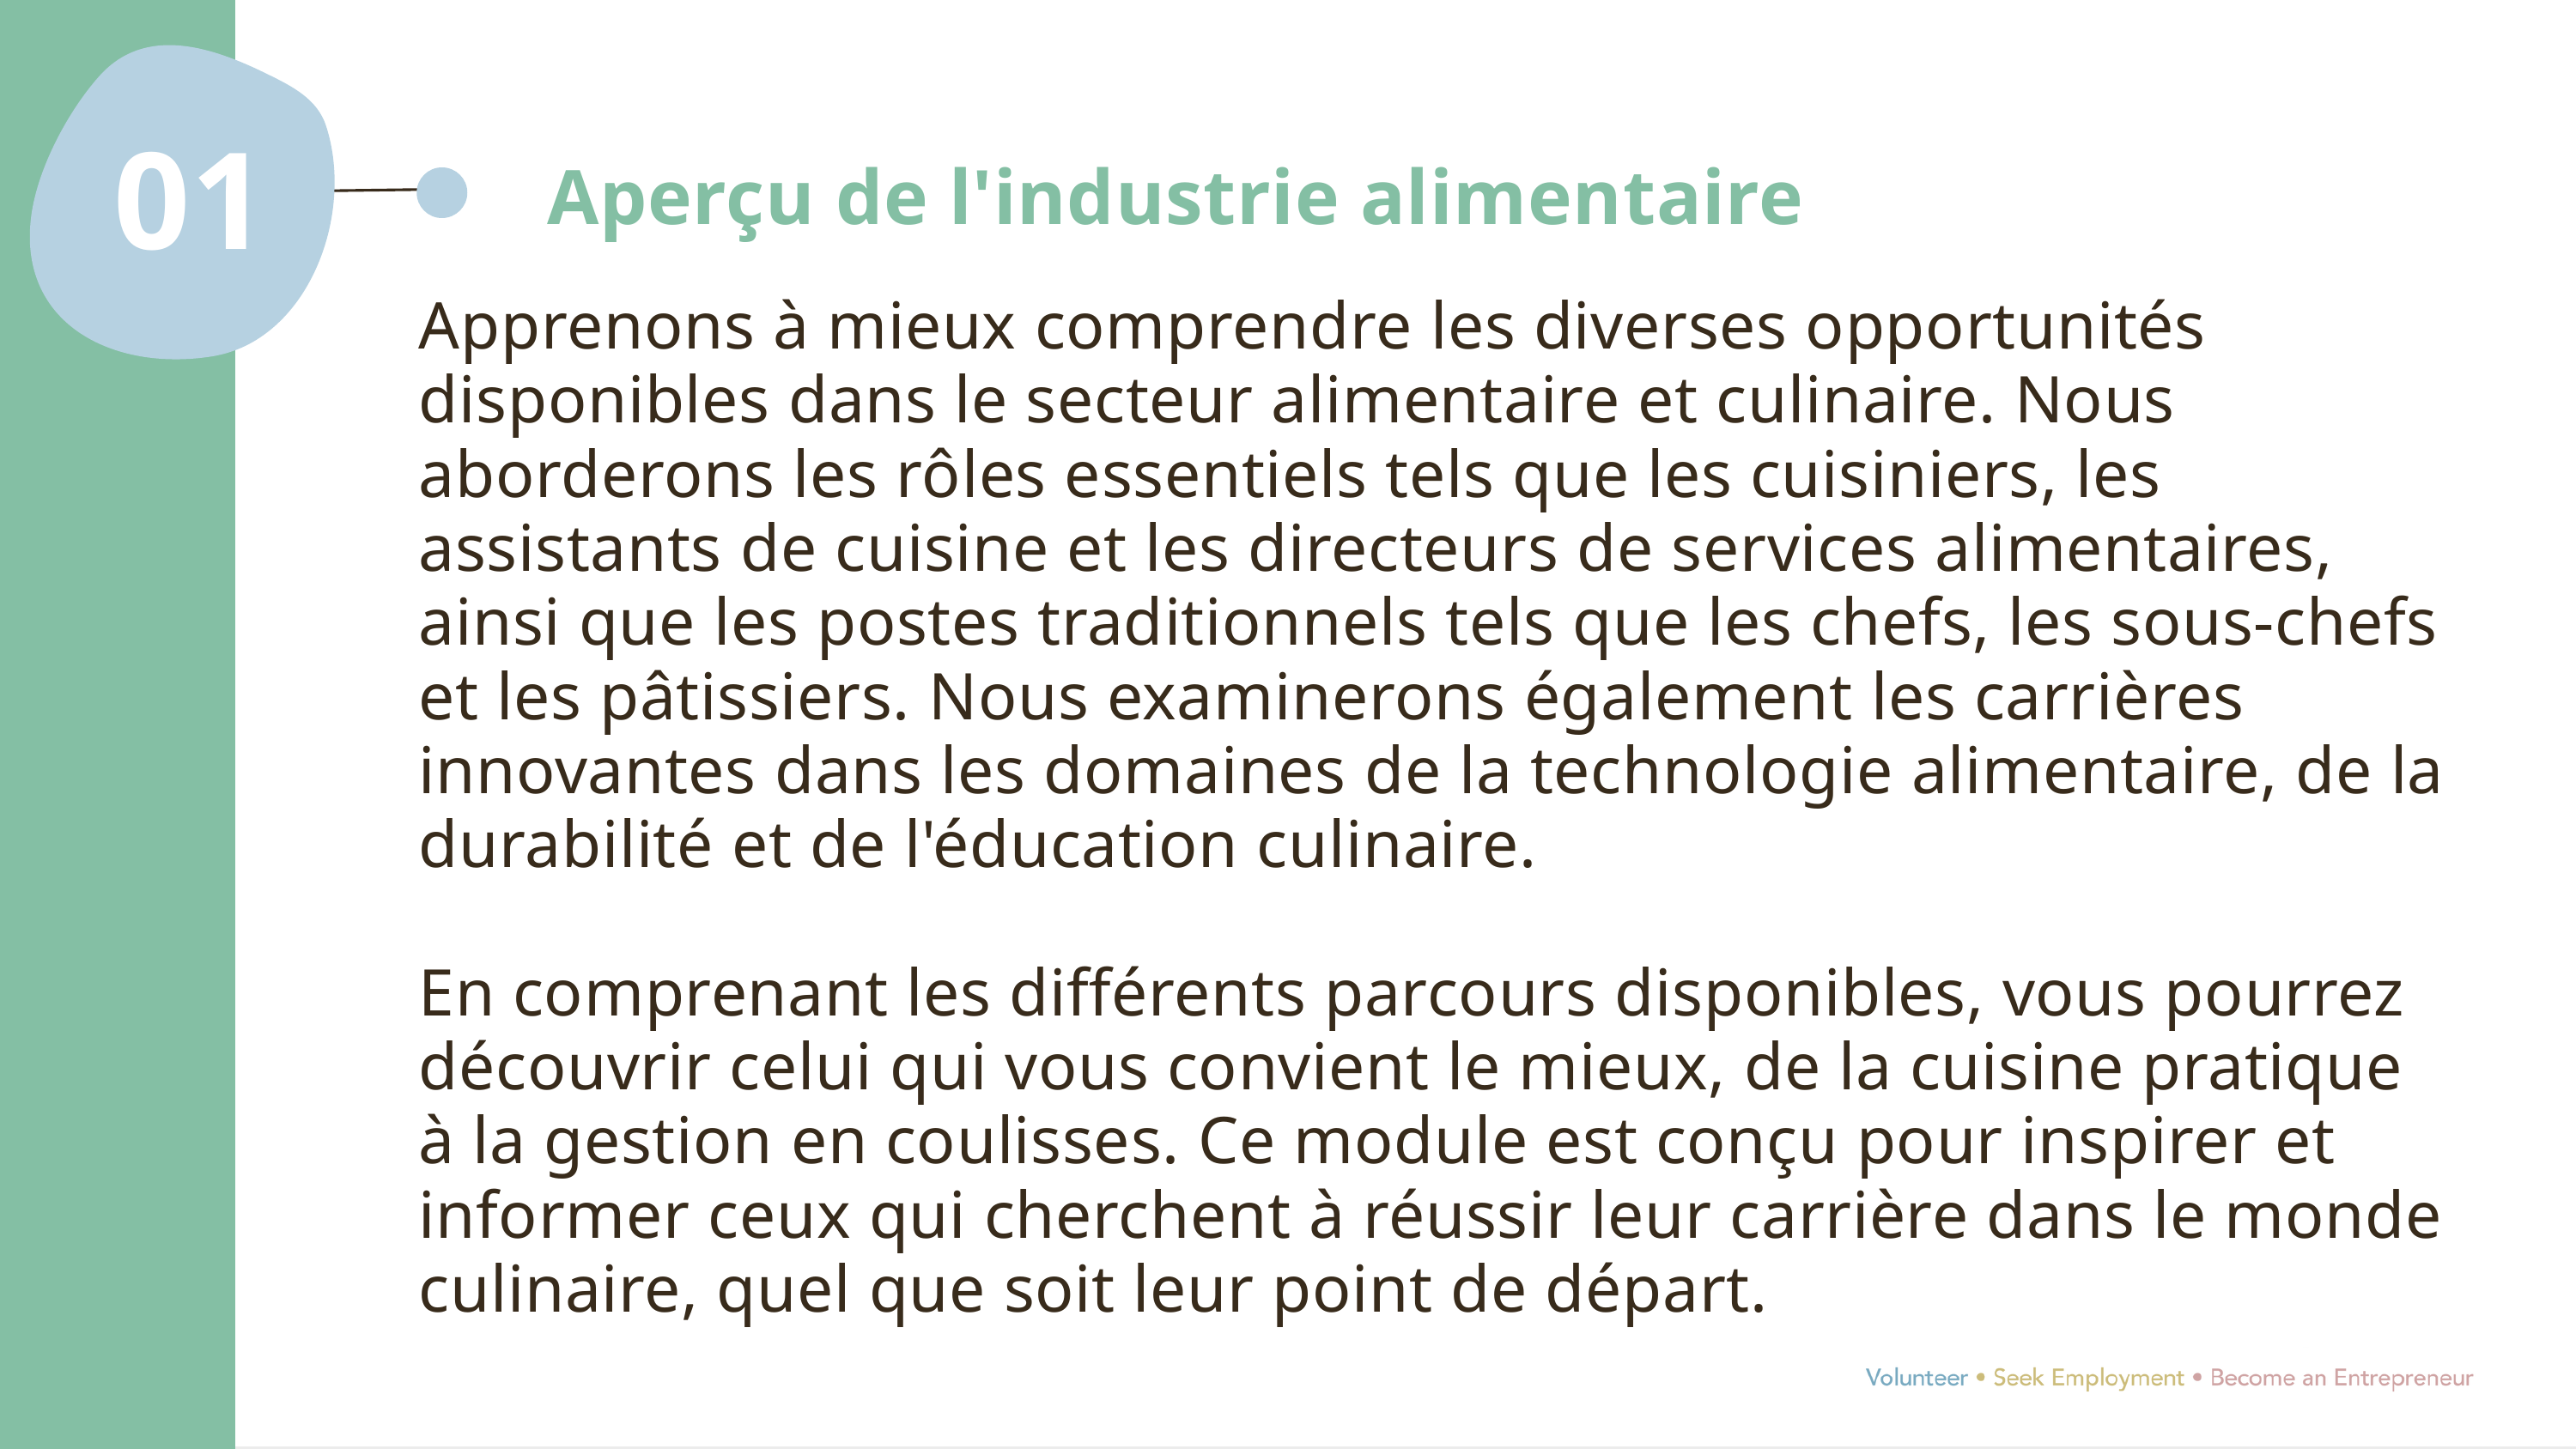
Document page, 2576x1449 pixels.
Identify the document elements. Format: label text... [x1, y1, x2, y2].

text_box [0, 0, 236, 1449]
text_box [29, 45, 336, 360]
text_box Apprenons à mieux comprendre les diverses opportunités disponibles dans le secteur alimentaire et culinaire. Nous aborderons les rôles essentiels tels que les cuisiniers, les assistants de cuisine et les directeurs de services alimentaires, ainsi que les postes traditionnels tels que les chefs, les sous-chefs et les pâtissiers. Nous examinerons également les carrières innovantes dans les domaines de la technologie alimentaire, de la durabilité et de l'éducation culinaire. En comprenant les différents parcours disponibles, vous pourrez découvrir celui qui vous convient le mieux, de la cuisine pratique à la gestion en coulisses. Ce module est conçu pour inspirer et informer ceux qui cherchent à réussir leur carrière dans le monde culinaire, quel que soit leur point de départ. [418, 288, 2451, 1325]
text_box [416, 167, 468, 219]
text_box [1827, 1347, 2538, 1421]
text_box Aperçu de l'industrie alimentaire [547, 131, 2144, 239]
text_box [242, 1446, 2570, 1449]
